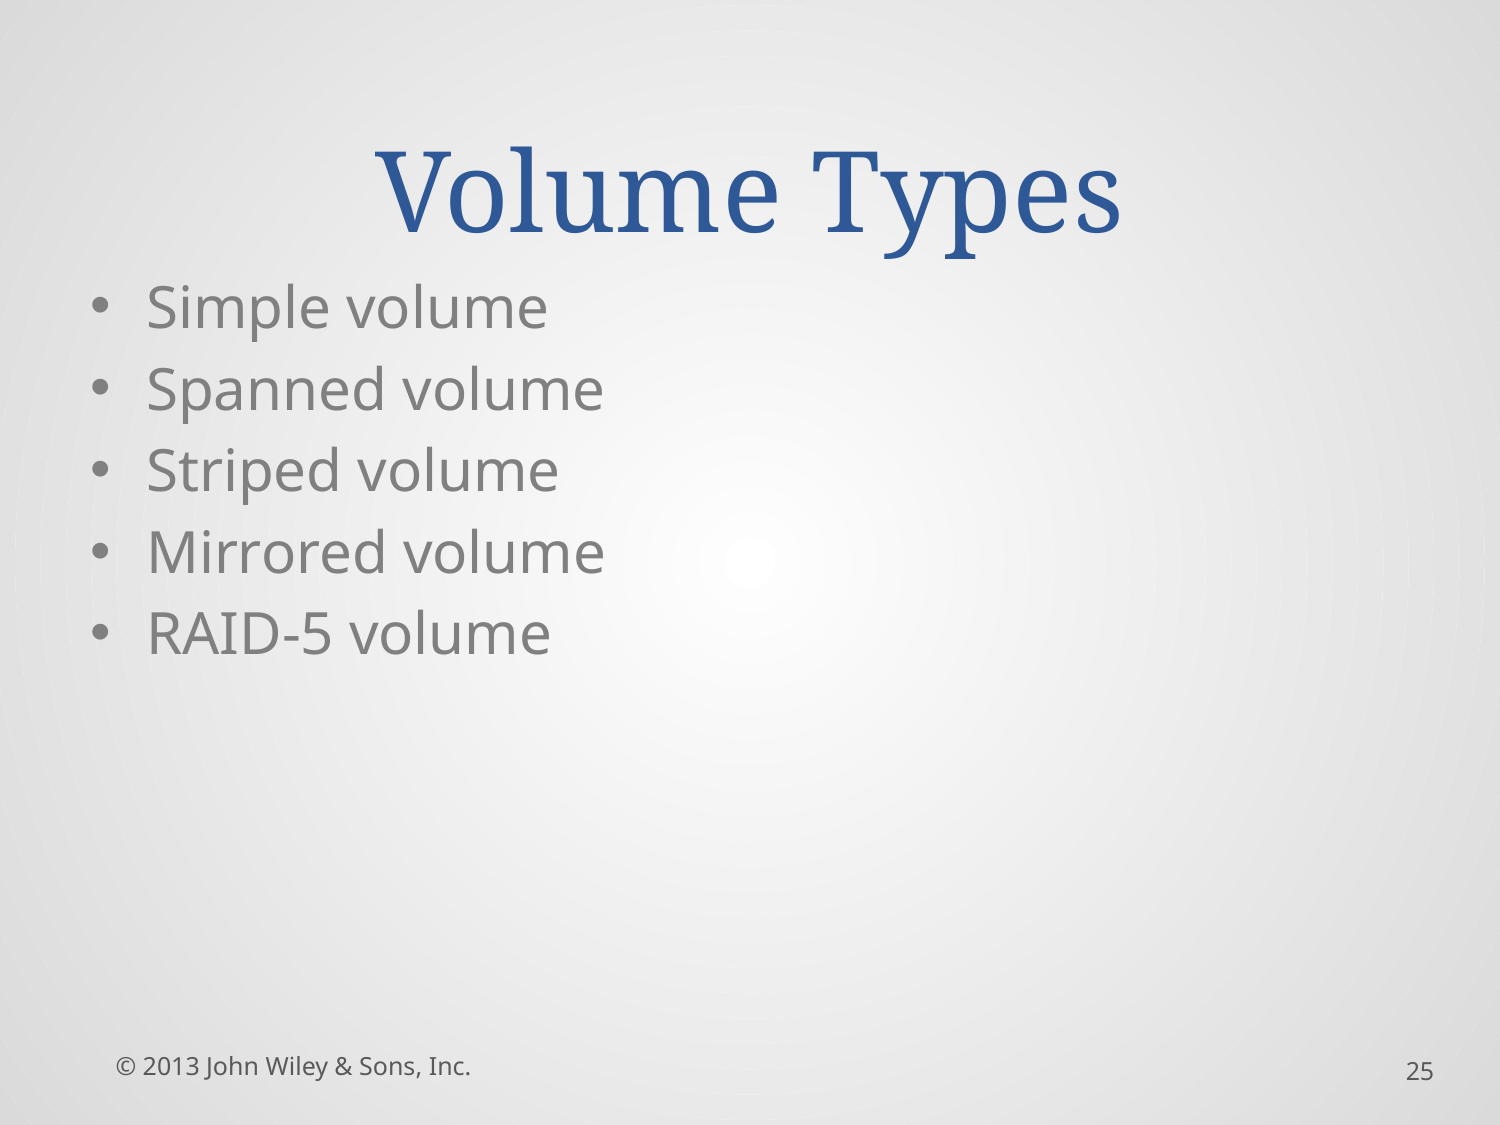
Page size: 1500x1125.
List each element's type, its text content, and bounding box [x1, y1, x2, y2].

title Volume Types [75, 0, 1425, 262]
list Simple volume Spanned volume Striped volume Mirrored volume RAID-5 volume [75, 262, 1425, 1005]
slide_number 25 [1401, 1042, 1494, 1103]
footer © 2013 John Wiley & Sons, Inc. [108, 1037, 576, 1098]
